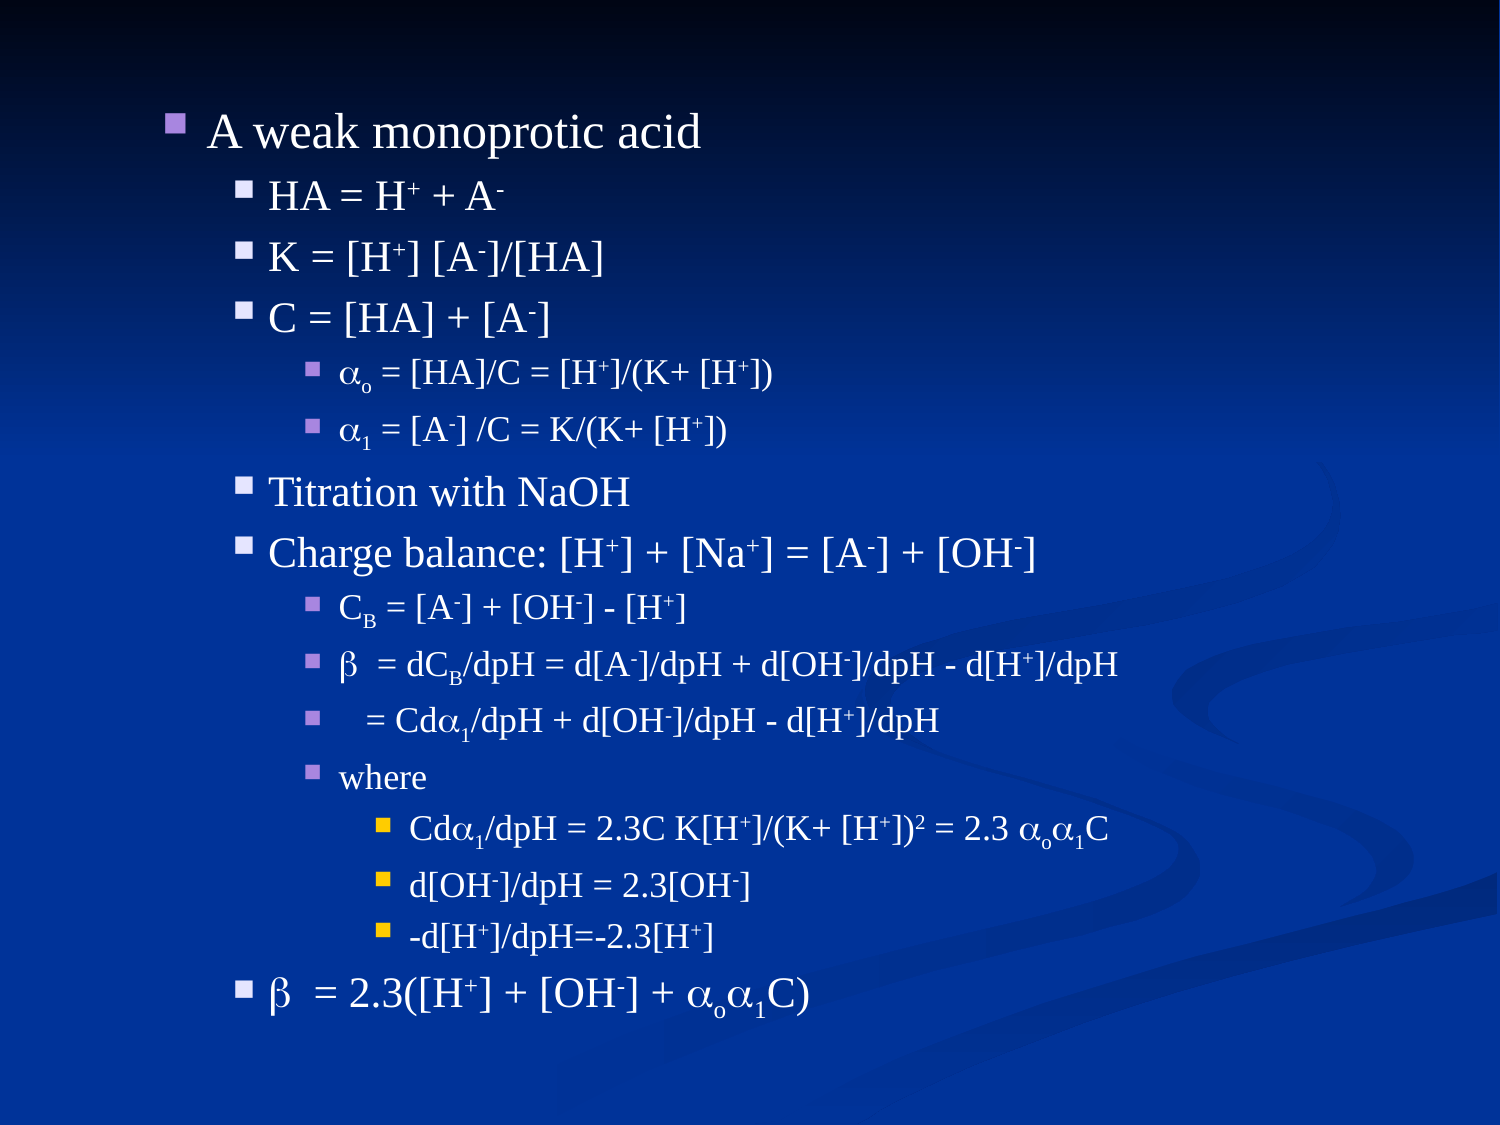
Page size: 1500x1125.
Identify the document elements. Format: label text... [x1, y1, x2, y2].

list A weak monoprotic acid HA = H+ + A- K = [H+] [A-]/[HA] C = [HA] + [A-] ao = [HA]/C = [H+]/(K+ [H+]) a1 = [A-] /C = K/(K+ [H+]) Titration with NaOH Charge balance: [H+] + [Na+] = [A-] + [OH-] CB = [A-] + [OH-] - [H+] b = dCB/dpH = d[A-]/dpH + d[OH-]/dpH - d[H+]/dpH = Cda1/dpH + d[OH-]/dpH - d[H+]/dpH where Cda1/dpH = 2.3C K[H+]/(K+ [H+])2 = 2.3 aoa1C d[OH-]/dpH = 2.3[OH-] -d[H+]/dpH=-2.3[H+] b = 2.3([H+] + [OH-] + aoa1C) [76, 89, 1428, 1036]
